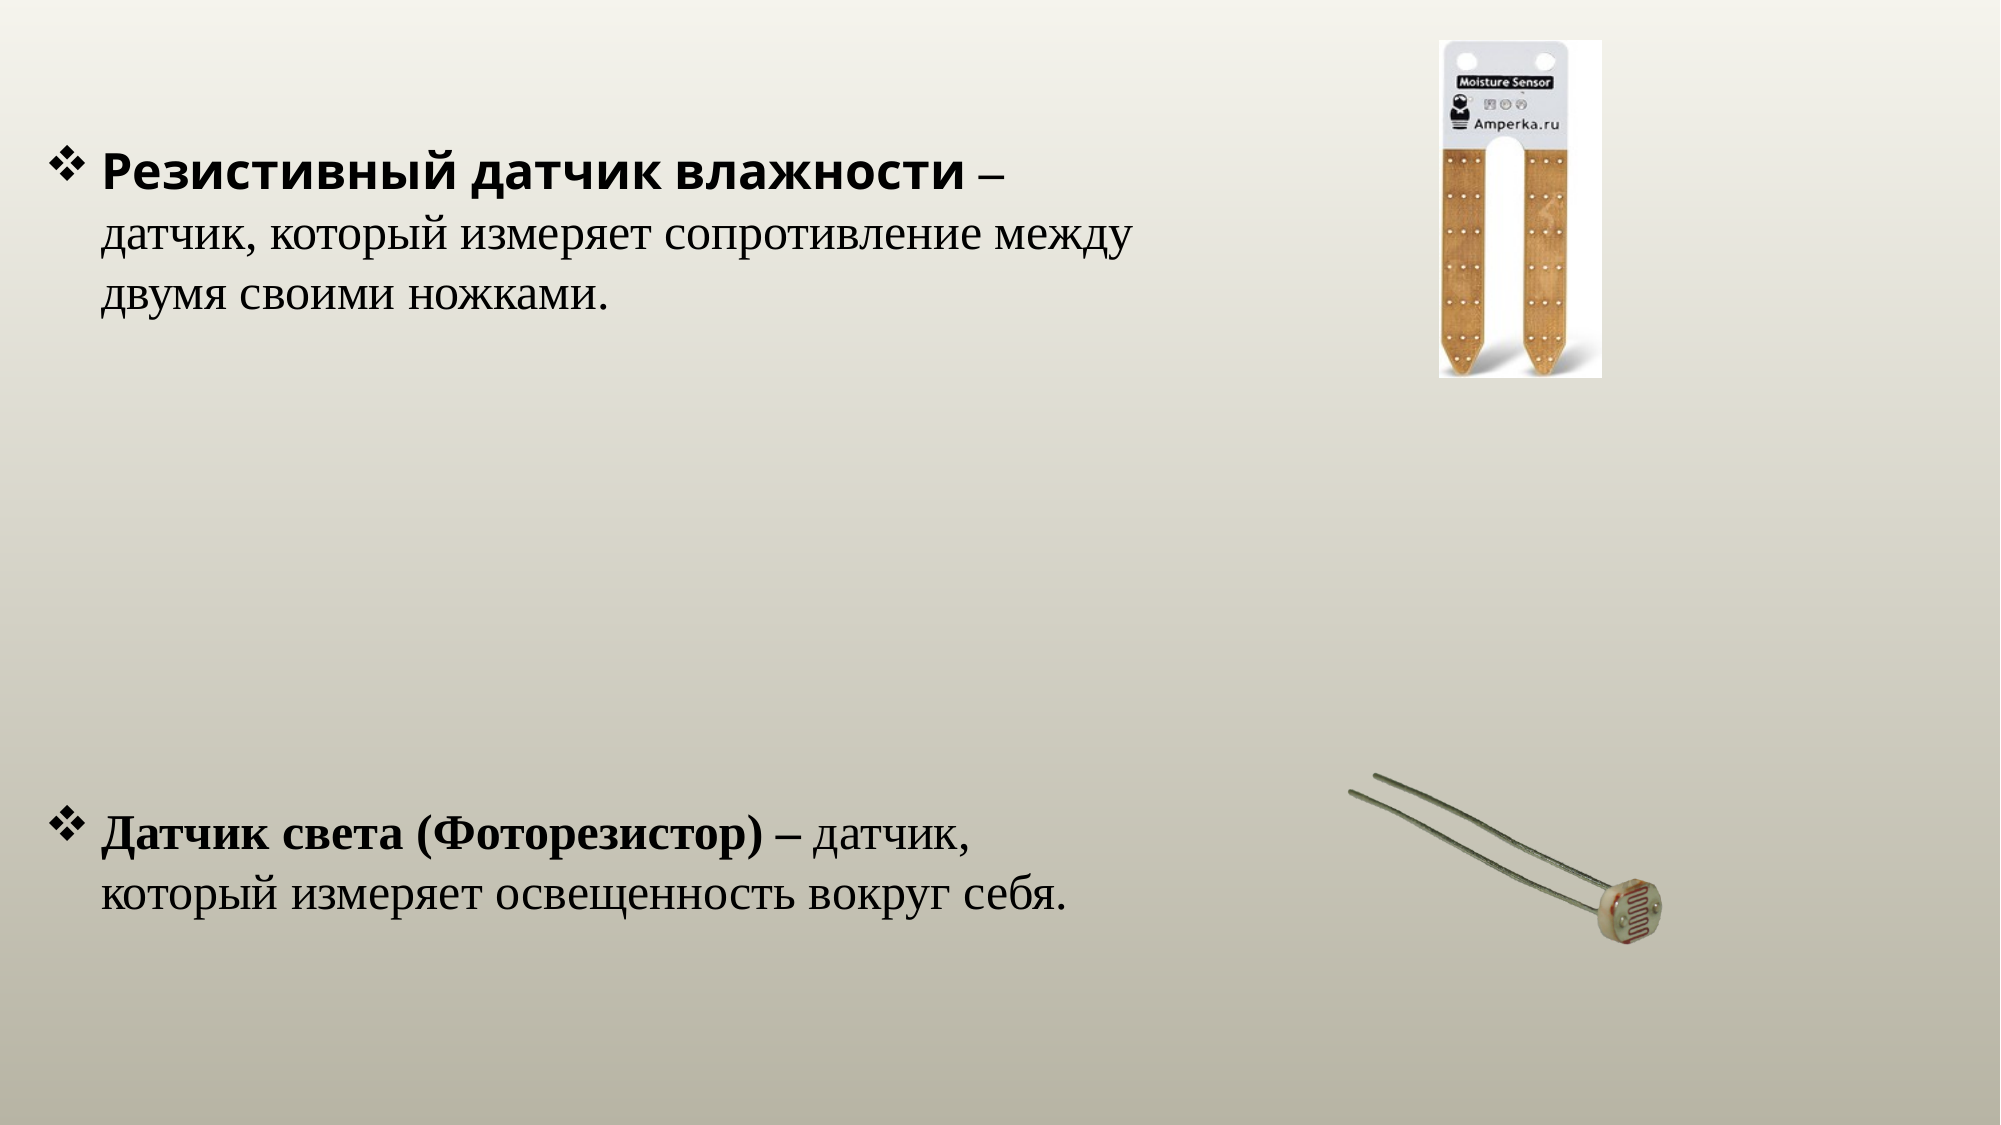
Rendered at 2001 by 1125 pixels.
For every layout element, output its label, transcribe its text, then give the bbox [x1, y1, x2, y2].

picture [1262, 691, 1774, 1024]
text_box Резистивный датчик влажности – датчик, который измеряет сопротивление между двумя своими ножками. Датчик света (Фоторезистор) – датчик, который измеряет освещенность вокруг себя. [30, 132, 1164, 928]
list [1438, 40, 1602, 378]
